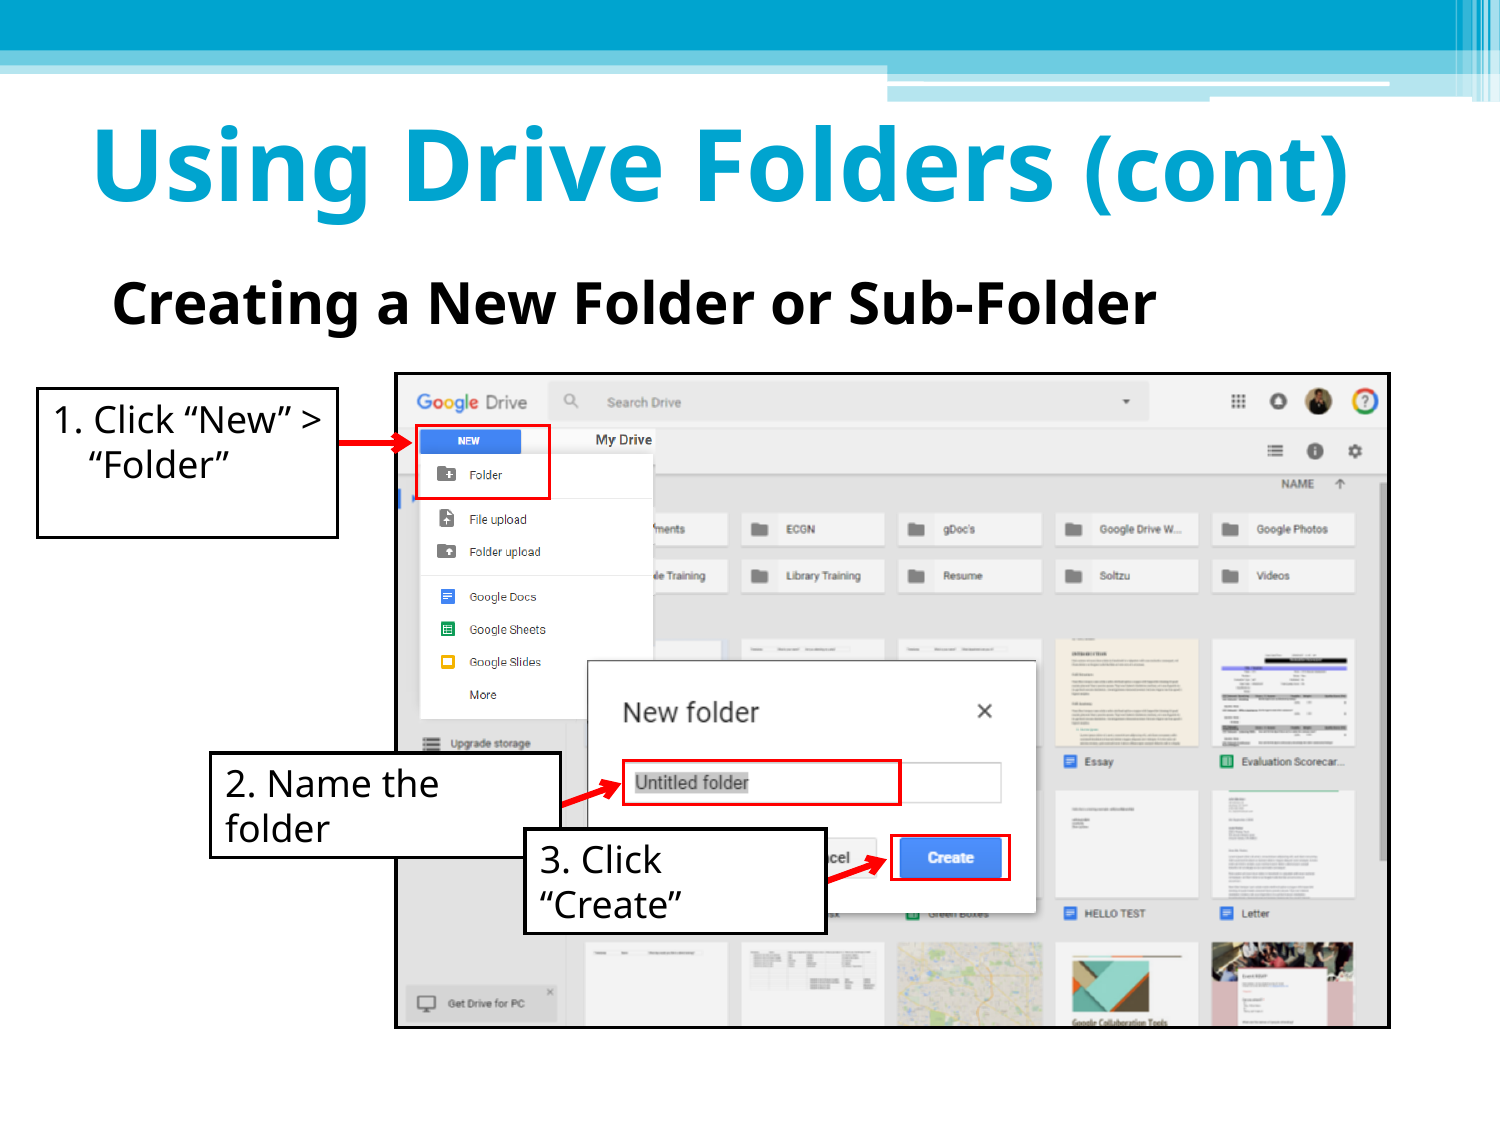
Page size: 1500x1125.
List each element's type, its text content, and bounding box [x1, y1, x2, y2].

picture [397, 374, 1388, 1027]
list Creating a New Folder or Sub-Folder [75, 259, 1418, 363]
title Using Drive Folders (cont) [75, 75, 1418, 248]
text_box 1. Click “New” > “Folder” [37, 388, 338, 538]
text_box 2. Name the folder [210, 753, 397, 858]
